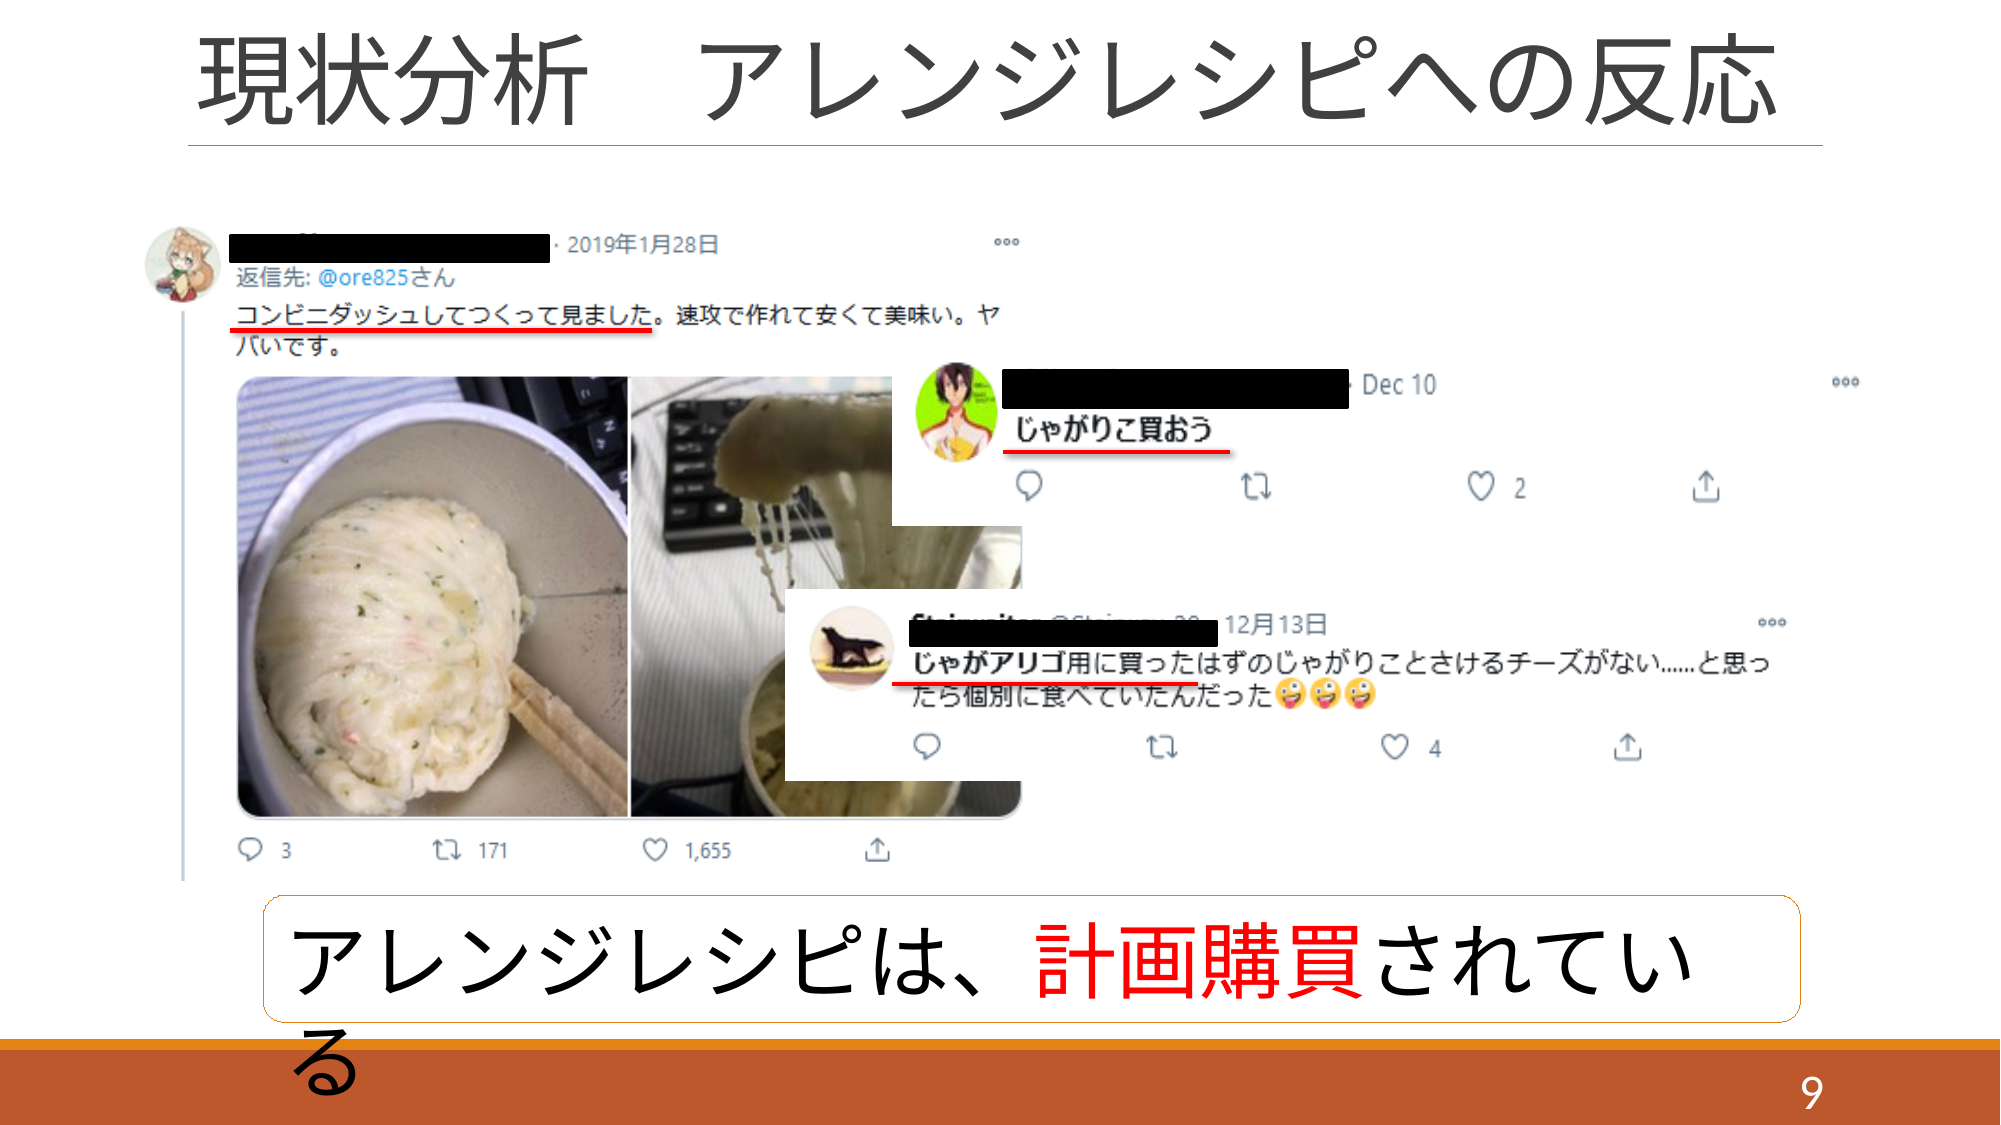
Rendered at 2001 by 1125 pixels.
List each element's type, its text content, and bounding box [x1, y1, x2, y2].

picture [122, 213, 1887, 881]
text_box アレンジレシピは、計画購買されている [263, 895, 1801, 1023]
slide_number 9 [1624, 1059, 1840, 1120]
title 現状分析 アレンジレシピへの反応 [180, 11, 1815, 146]
